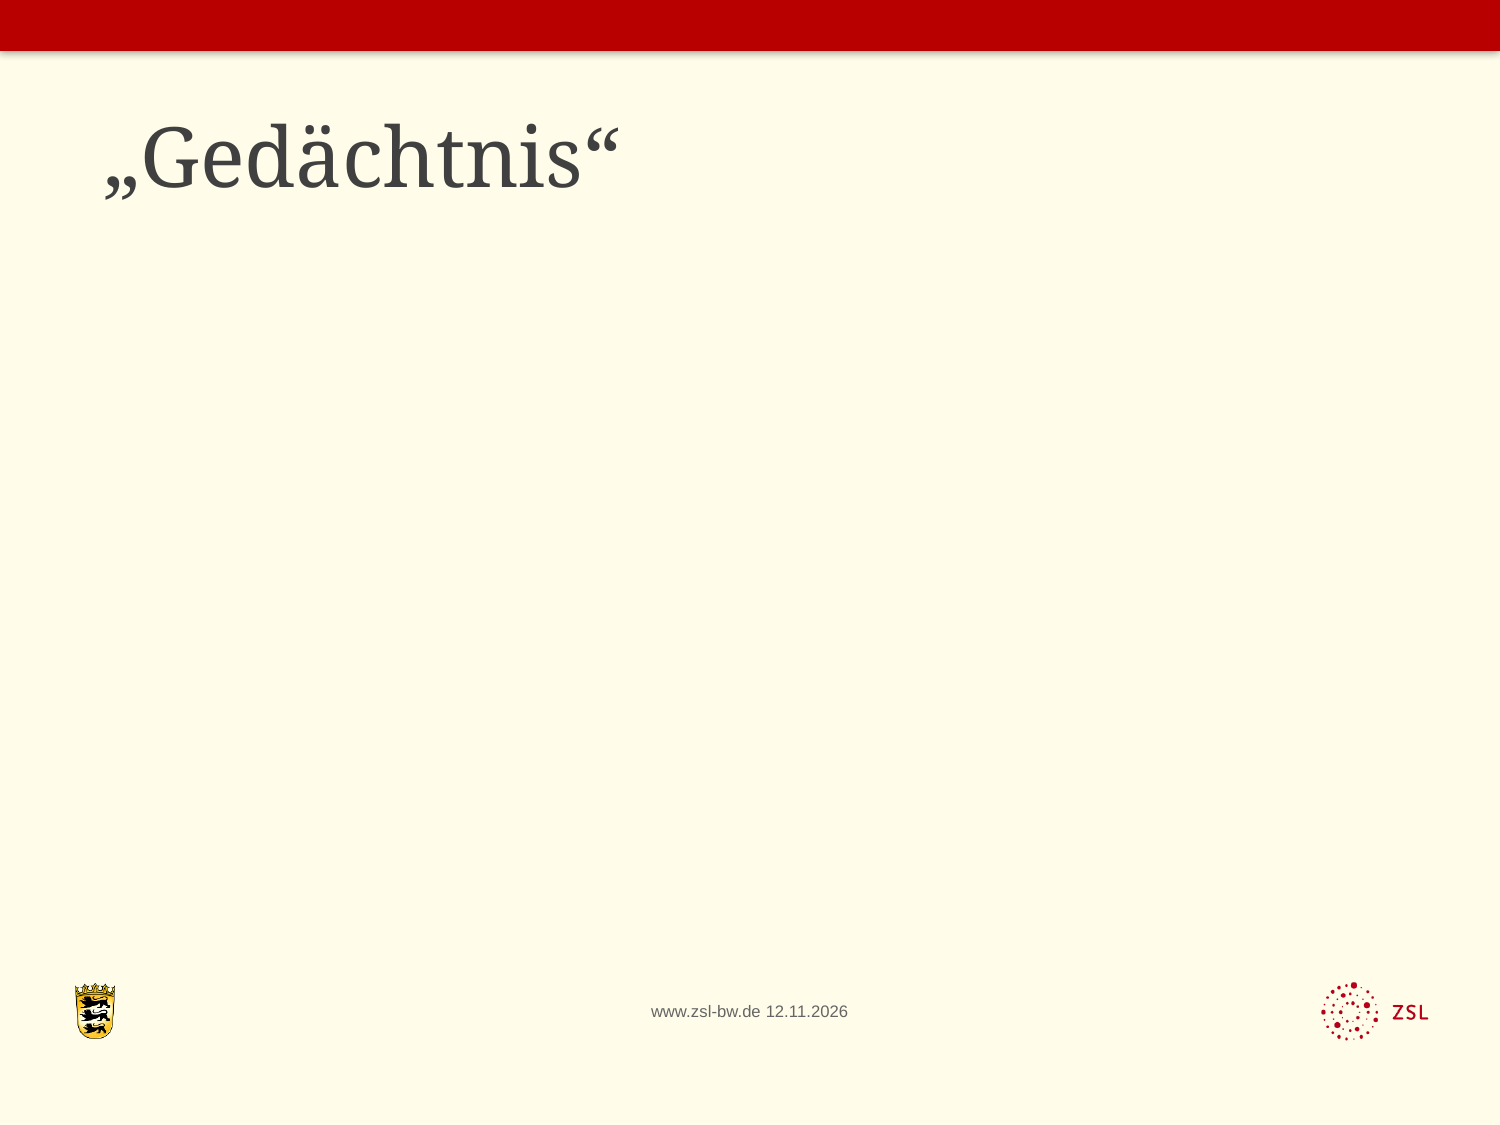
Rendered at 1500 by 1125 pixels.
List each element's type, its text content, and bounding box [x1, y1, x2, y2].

picture [73, 981, 117, 1041]
title „Gedächtnis“ [88, 66, 1439, 242]
picture [1320, 981, 1429, 1041]
